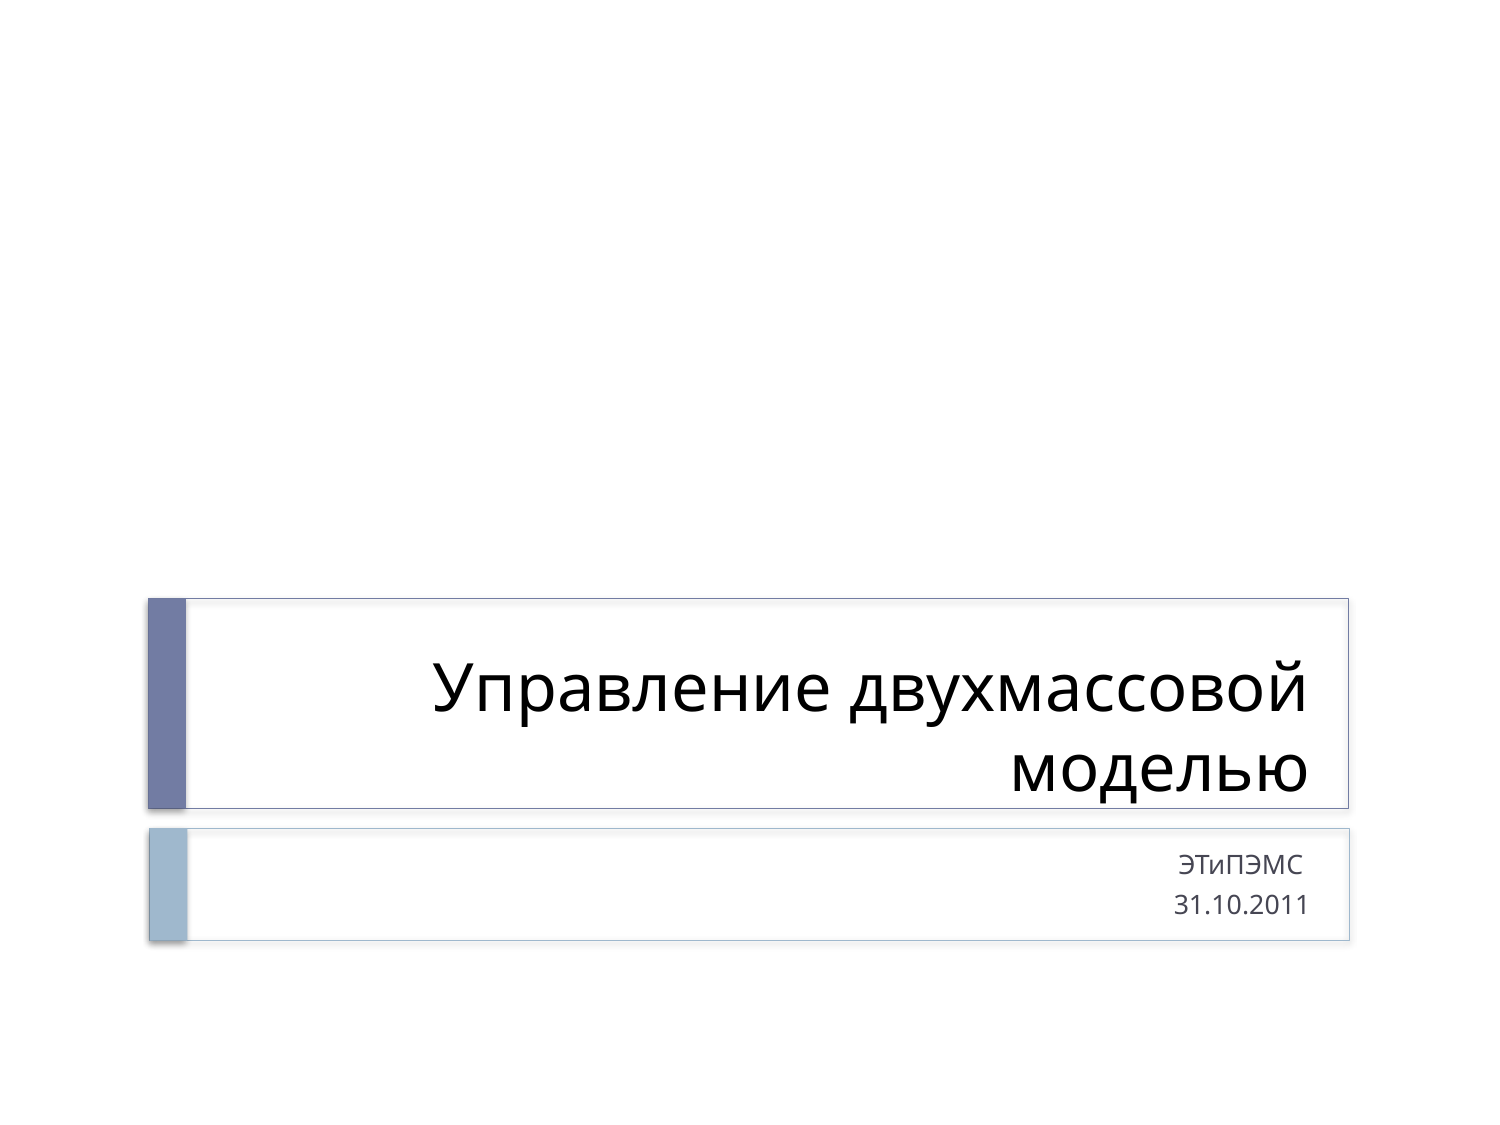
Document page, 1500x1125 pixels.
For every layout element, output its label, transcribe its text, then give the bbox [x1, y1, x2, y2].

subtitle ЭТиПЭМС 31.10.2011 [200, 840, 1325, 929]
title Управление двухмассовой моделью [200, 637, 1325, 800]
